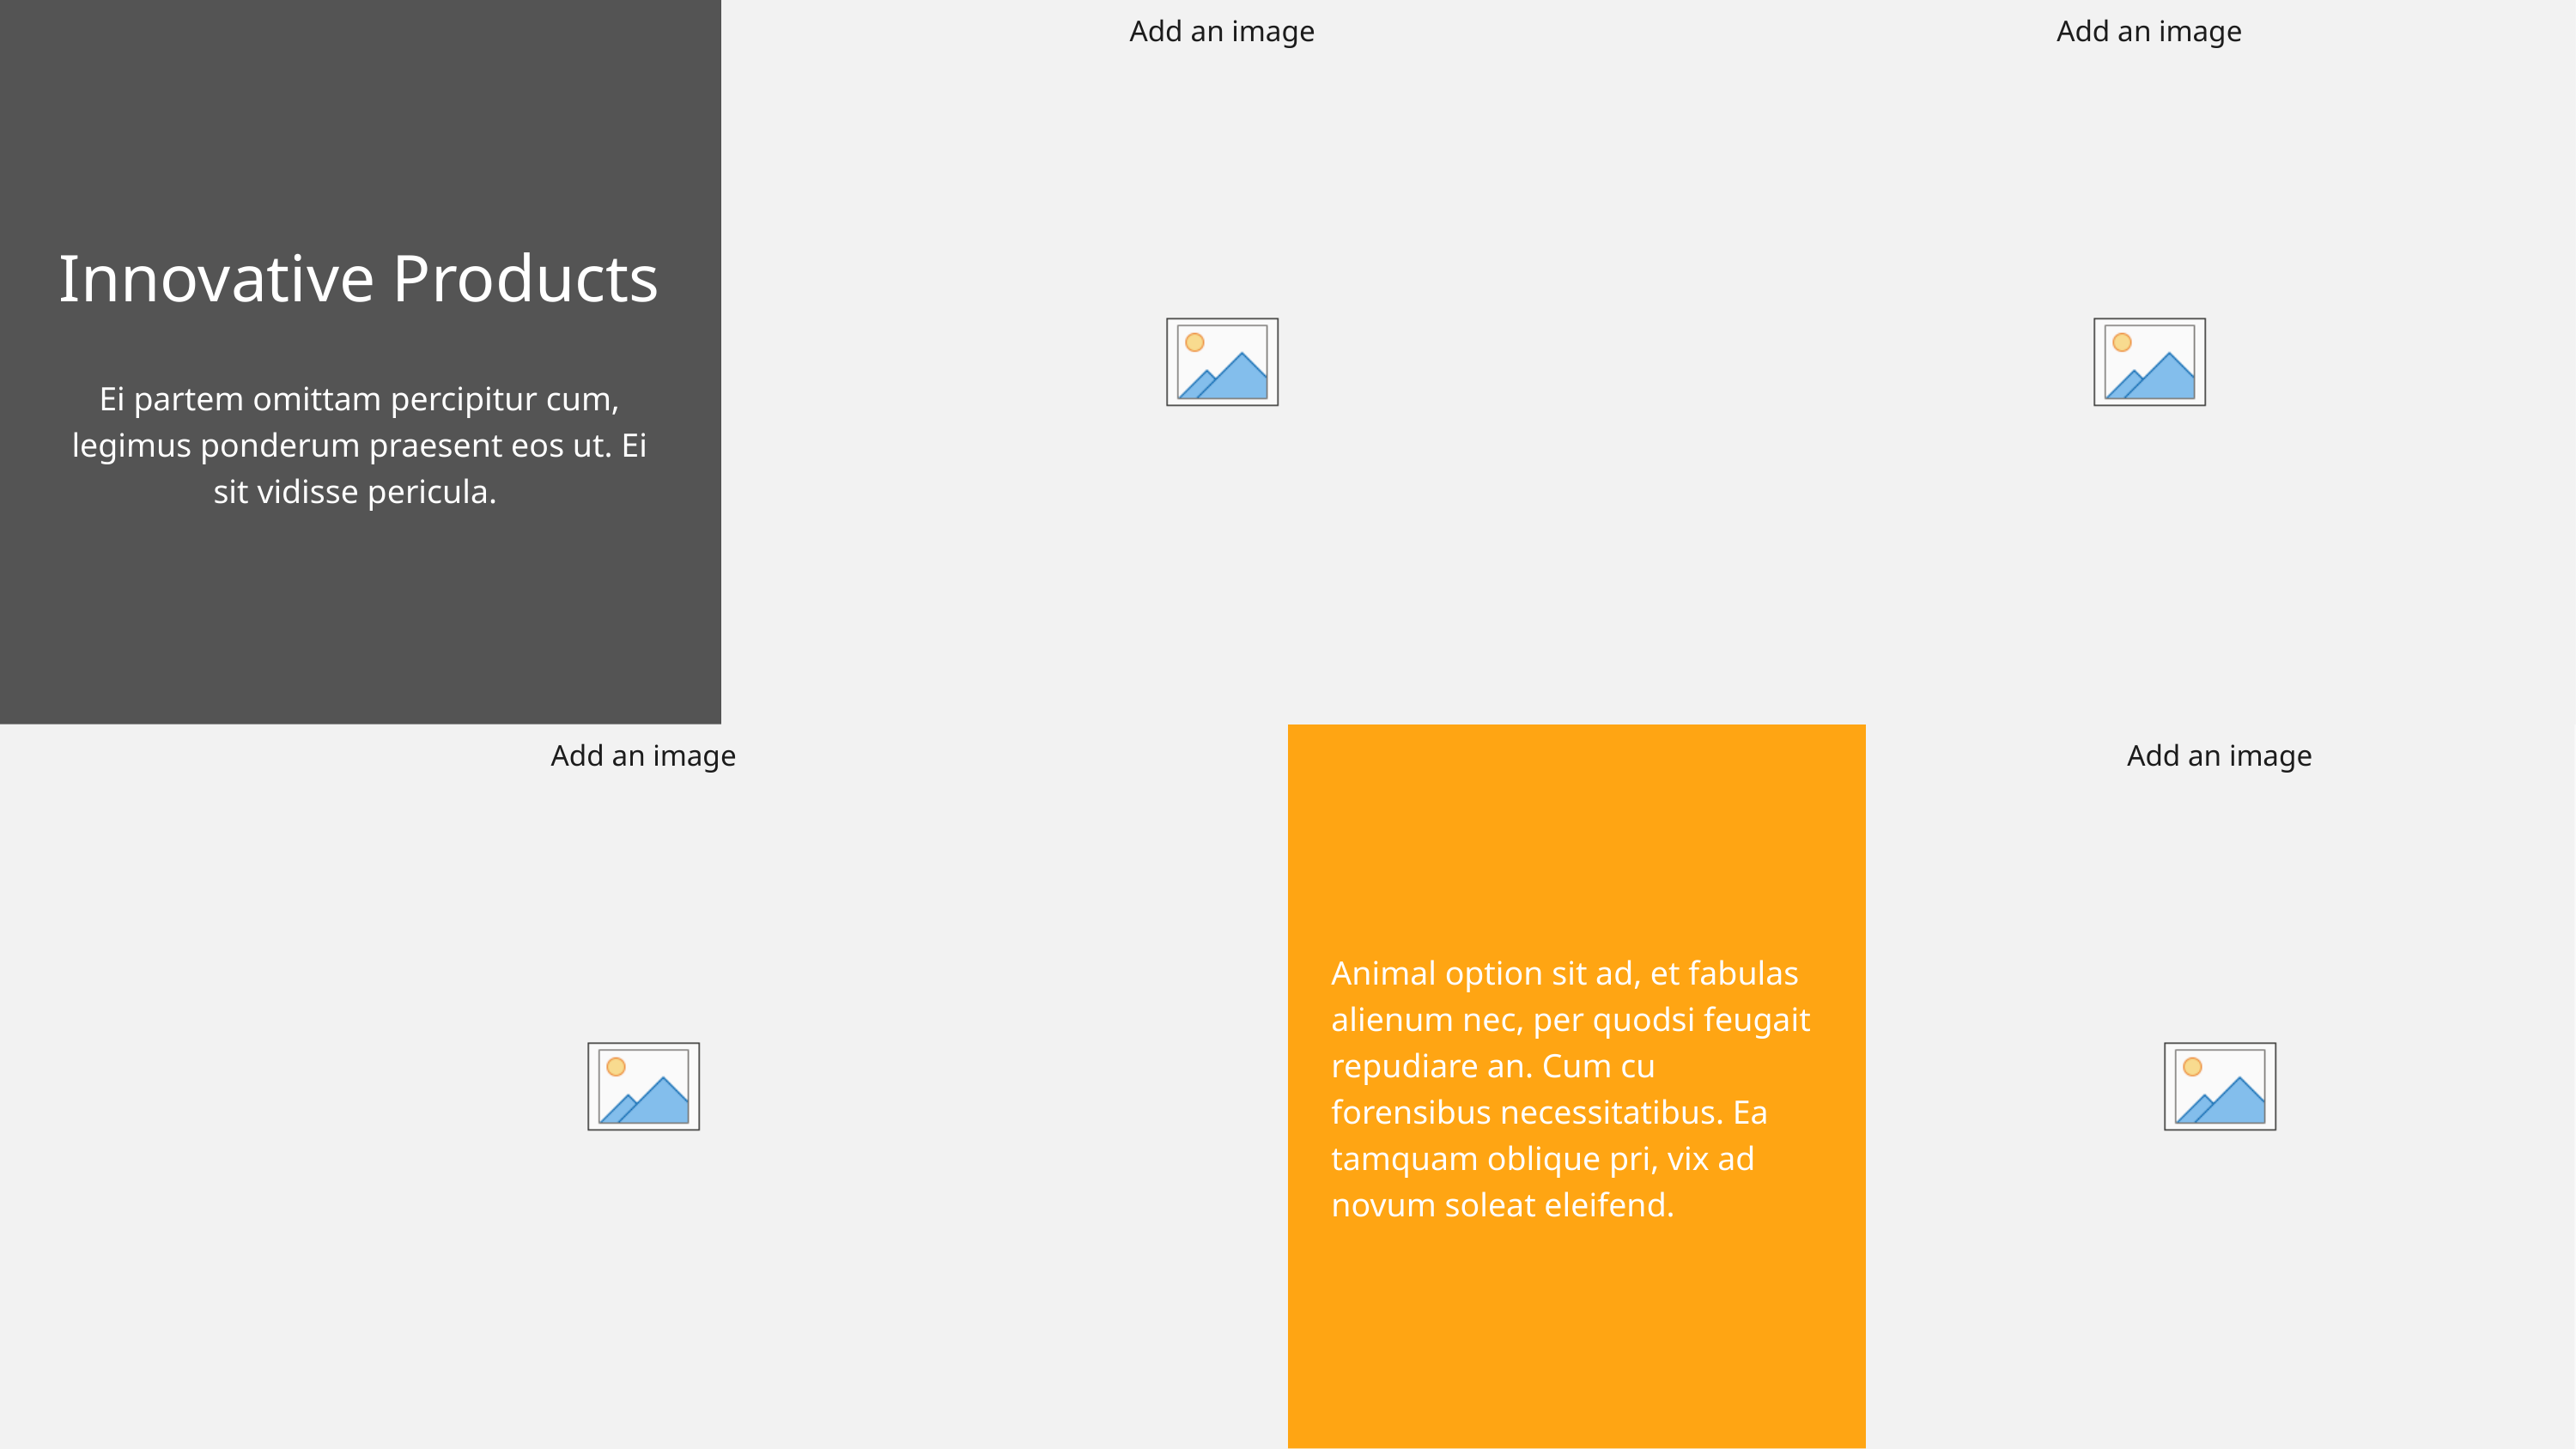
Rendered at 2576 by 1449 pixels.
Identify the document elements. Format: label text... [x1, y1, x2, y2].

title Innovative Products [30, 106, 690, 327]
list Ei partem omittam percipitur cum, legimus ponderum praesent eos ut. Ei sit vidisse pericula. [30, 359, 690, 674]
picture [0, 0, 2576, 1449]
list Animal option sit ad, et fabulas alienum nec, per quodsi feugait repudiare an. Cum cu forensibus necessitatibus. Ea tamquam oblique pri, vix ad novum soleat eleifend. [1308, 755, 1846, 1414]
